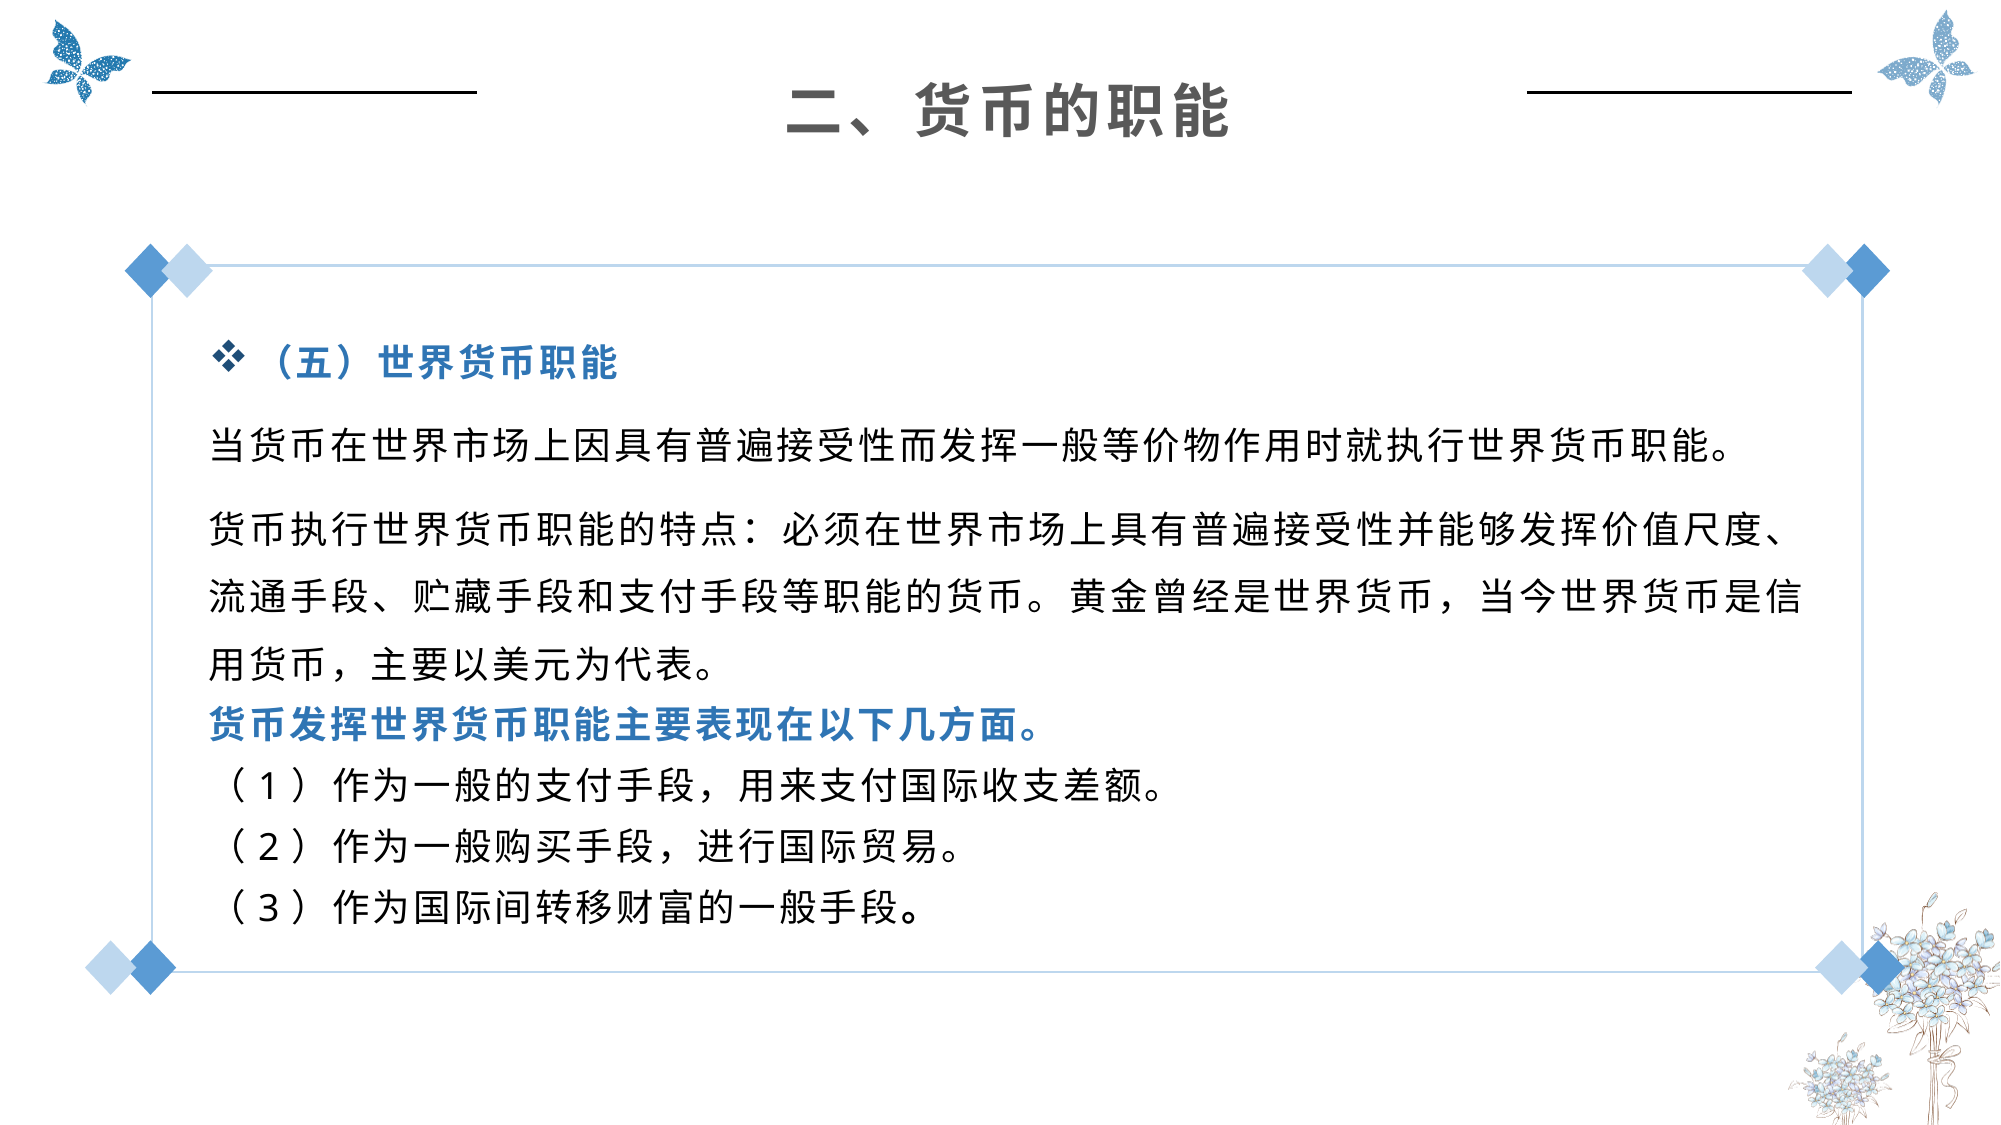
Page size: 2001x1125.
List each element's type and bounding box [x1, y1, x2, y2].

text_box [84, 243, 1905, 995]
text_box [151, 66, 1852, 153]
picture [1788, 892, 2000, 1125]
